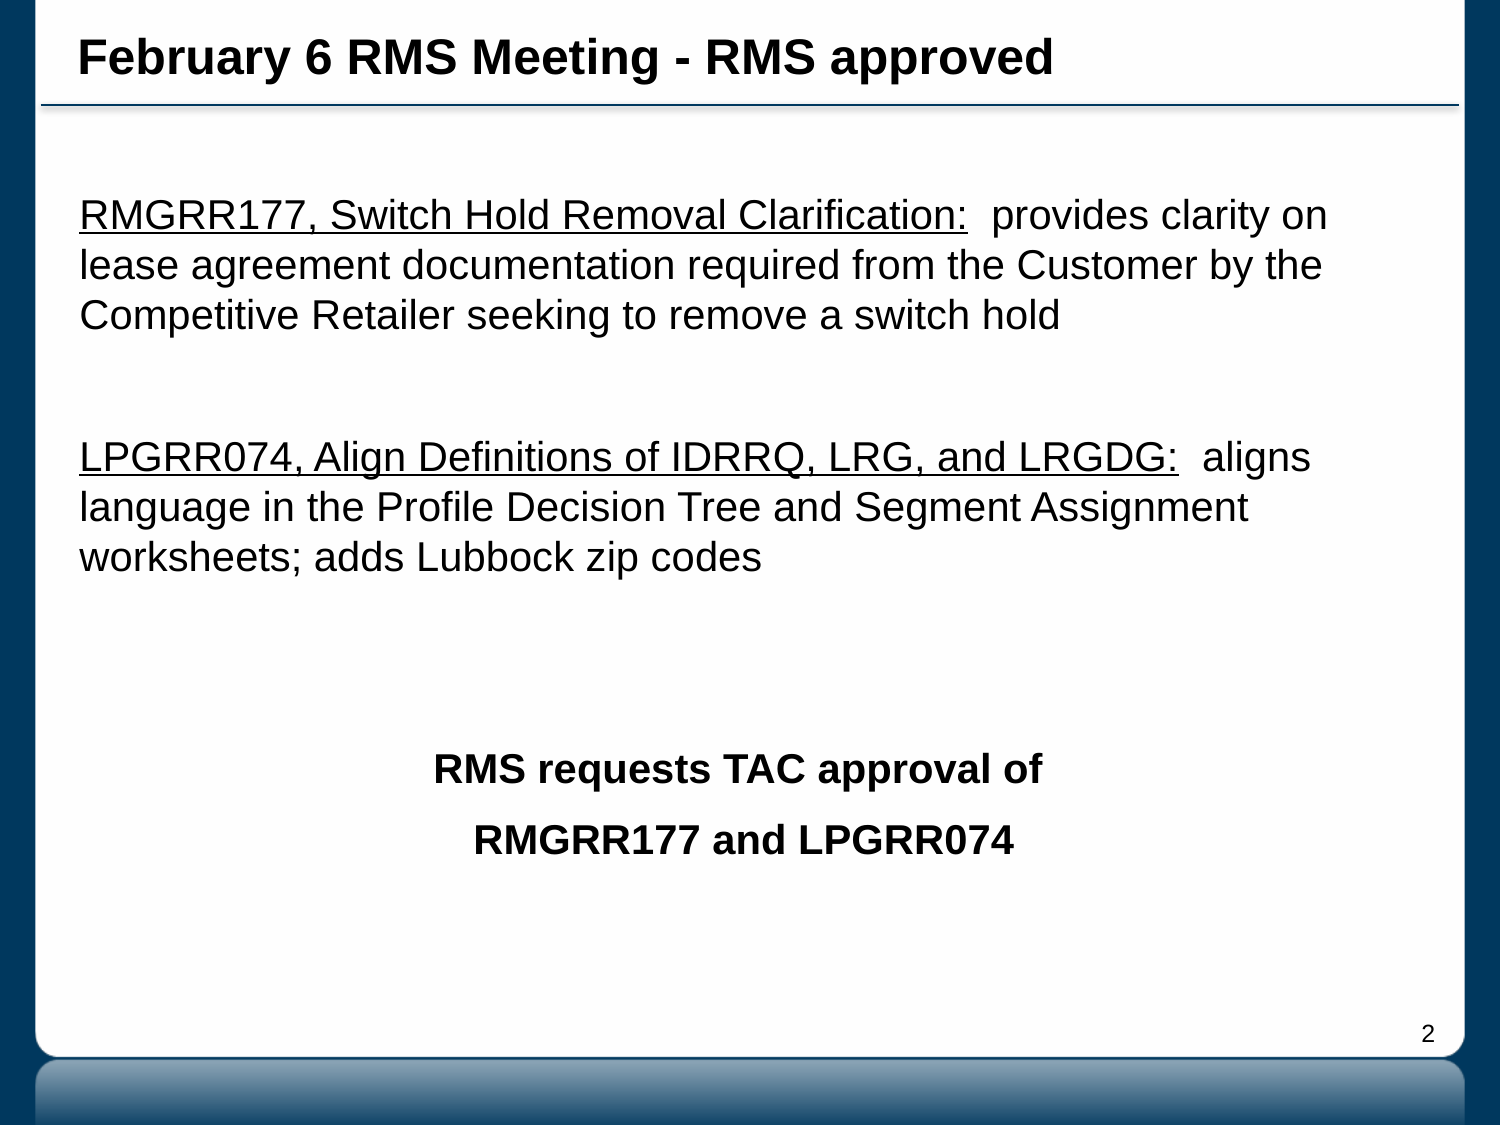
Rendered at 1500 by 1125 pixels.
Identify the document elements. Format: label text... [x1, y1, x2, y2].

picture [35, 0, 1465, 1125]
text_box RMGRR177, Switch Hold Removal Clarification: provides clarity on lease agreement documentation required from the Customer by the Competitive Retailer seeking to remove a switch hold LPGRR074, Align Definitions of IDRRQ, LRG, and LRGDG: aligns language in the Profile Decision Tree and Segment Assignment worksheets; adds Lubbock zip codes RMS requests TAC approval of RMGRR177 and LPGRR074 [64, 140, 1423, 988]
title February 6 RMS Meeting - RMS approved [62, 29, 1462, 140]
